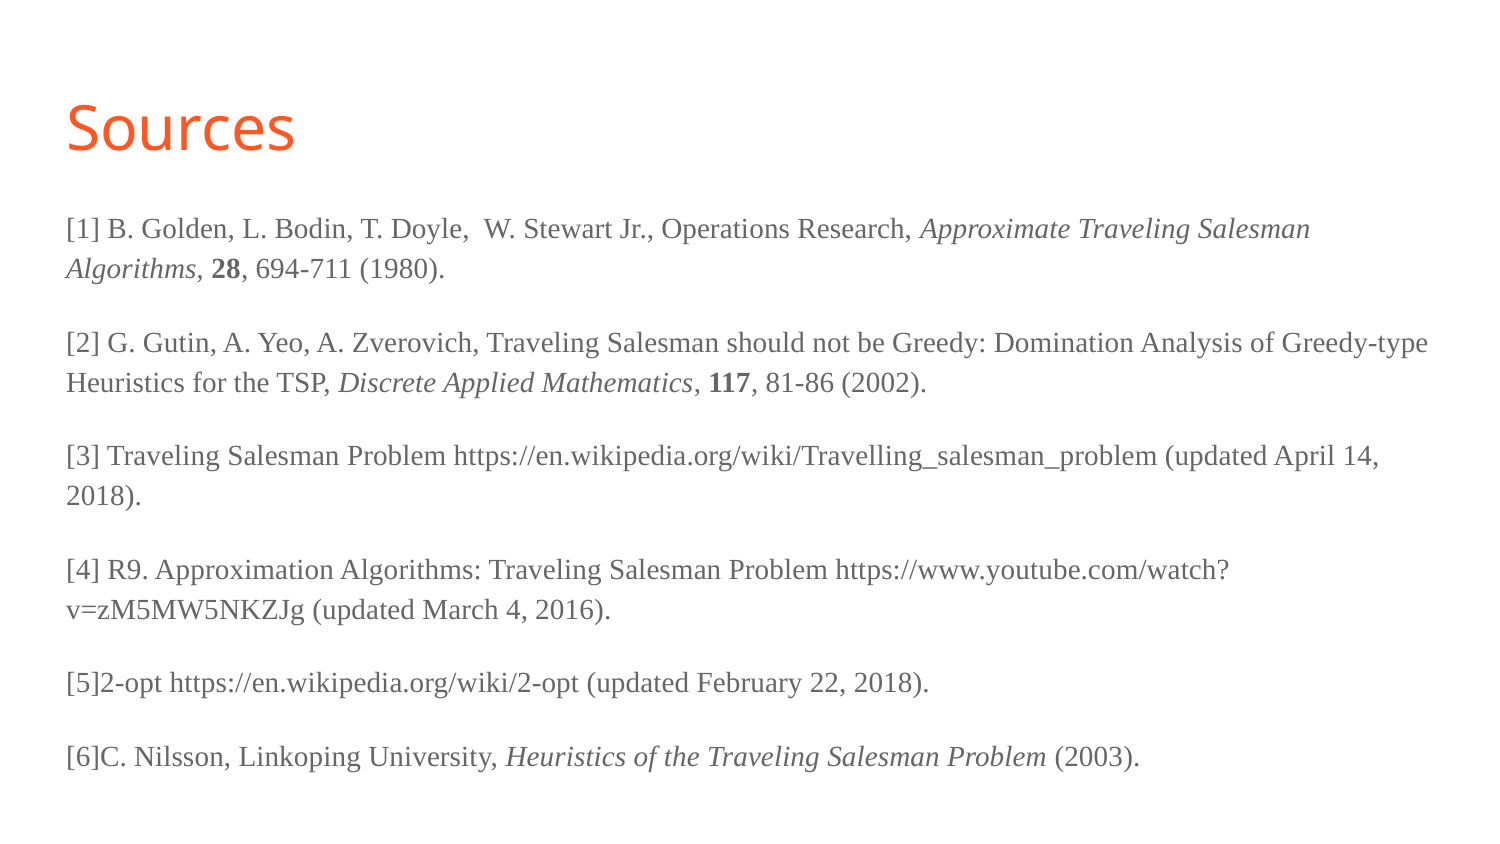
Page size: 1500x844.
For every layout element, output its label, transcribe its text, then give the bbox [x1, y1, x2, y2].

title Sources [51, 72, 1449, 167]
list [1] B. Golden, L. Bodin, T. Doyle, W. Stewart Jr., Operations Research, Approximate Traveling Salesman Algorithms, 28, 694-711 (1980). [2] G. Gutin, A. Yeo, A. Zverovich, Traveling Salesman should not be Greedy: Domination Analysis of Greedy-type Heuristics for the TSP, Discrete Applied Mathematics, 117, 81-86 (2002). [3] Traveling Salesman Problem https://en.wikipedia.org/wiki/Travelling_salesman_problem (updated April 14, 2018). [4] R9. Approximation Algorithms: Traveling Salesman Problem https://www.youtube.com/watch?v=zM5MW5NKZJg (updated March 4, 2016). [5]2-opt https://en.wikipedia.org/wiki/2-opt (updated February 22, 2018). [6]C. Nilsson, Linkoping University, Heuristics of the Traveling Salesman Problem (2003). [51, 189, 1449, 750]
